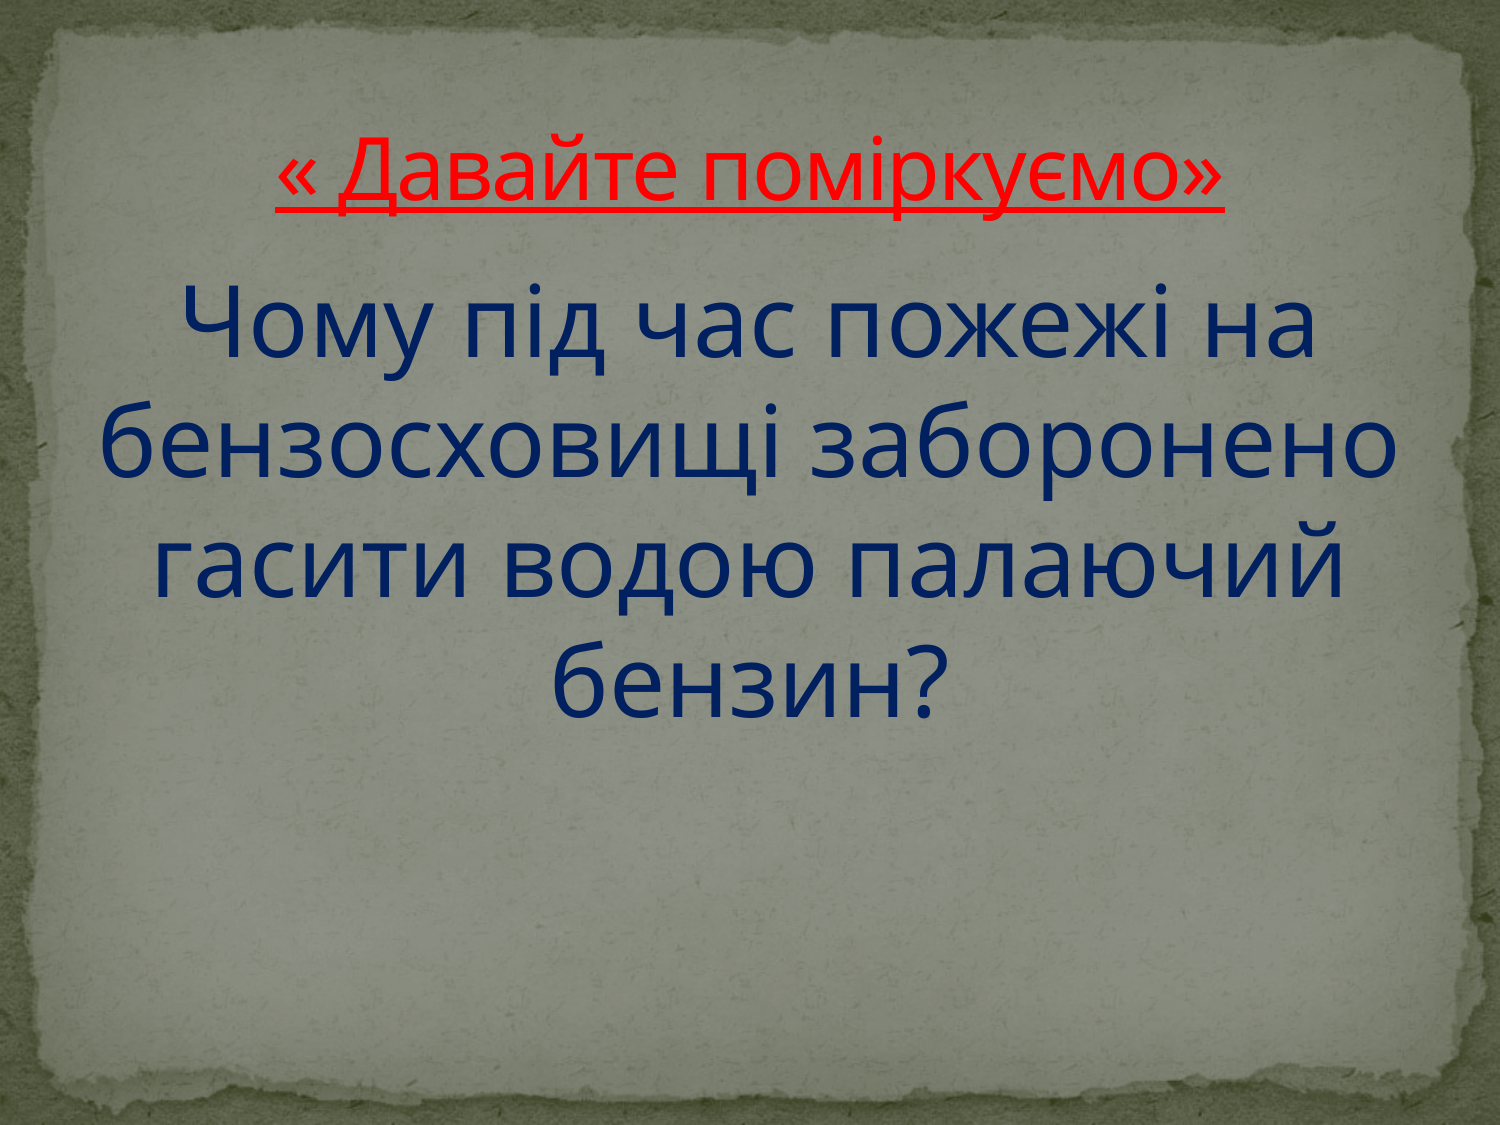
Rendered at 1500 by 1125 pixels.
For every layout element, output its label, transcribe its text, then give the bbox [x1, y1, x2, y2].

list Чому під час пожежі на бензосховищі заборонено гасити водою палаючий бензин? [75, 249, 1425, 528]
title « Давайте поміркуємо» [74, 24, 1425, 225]
